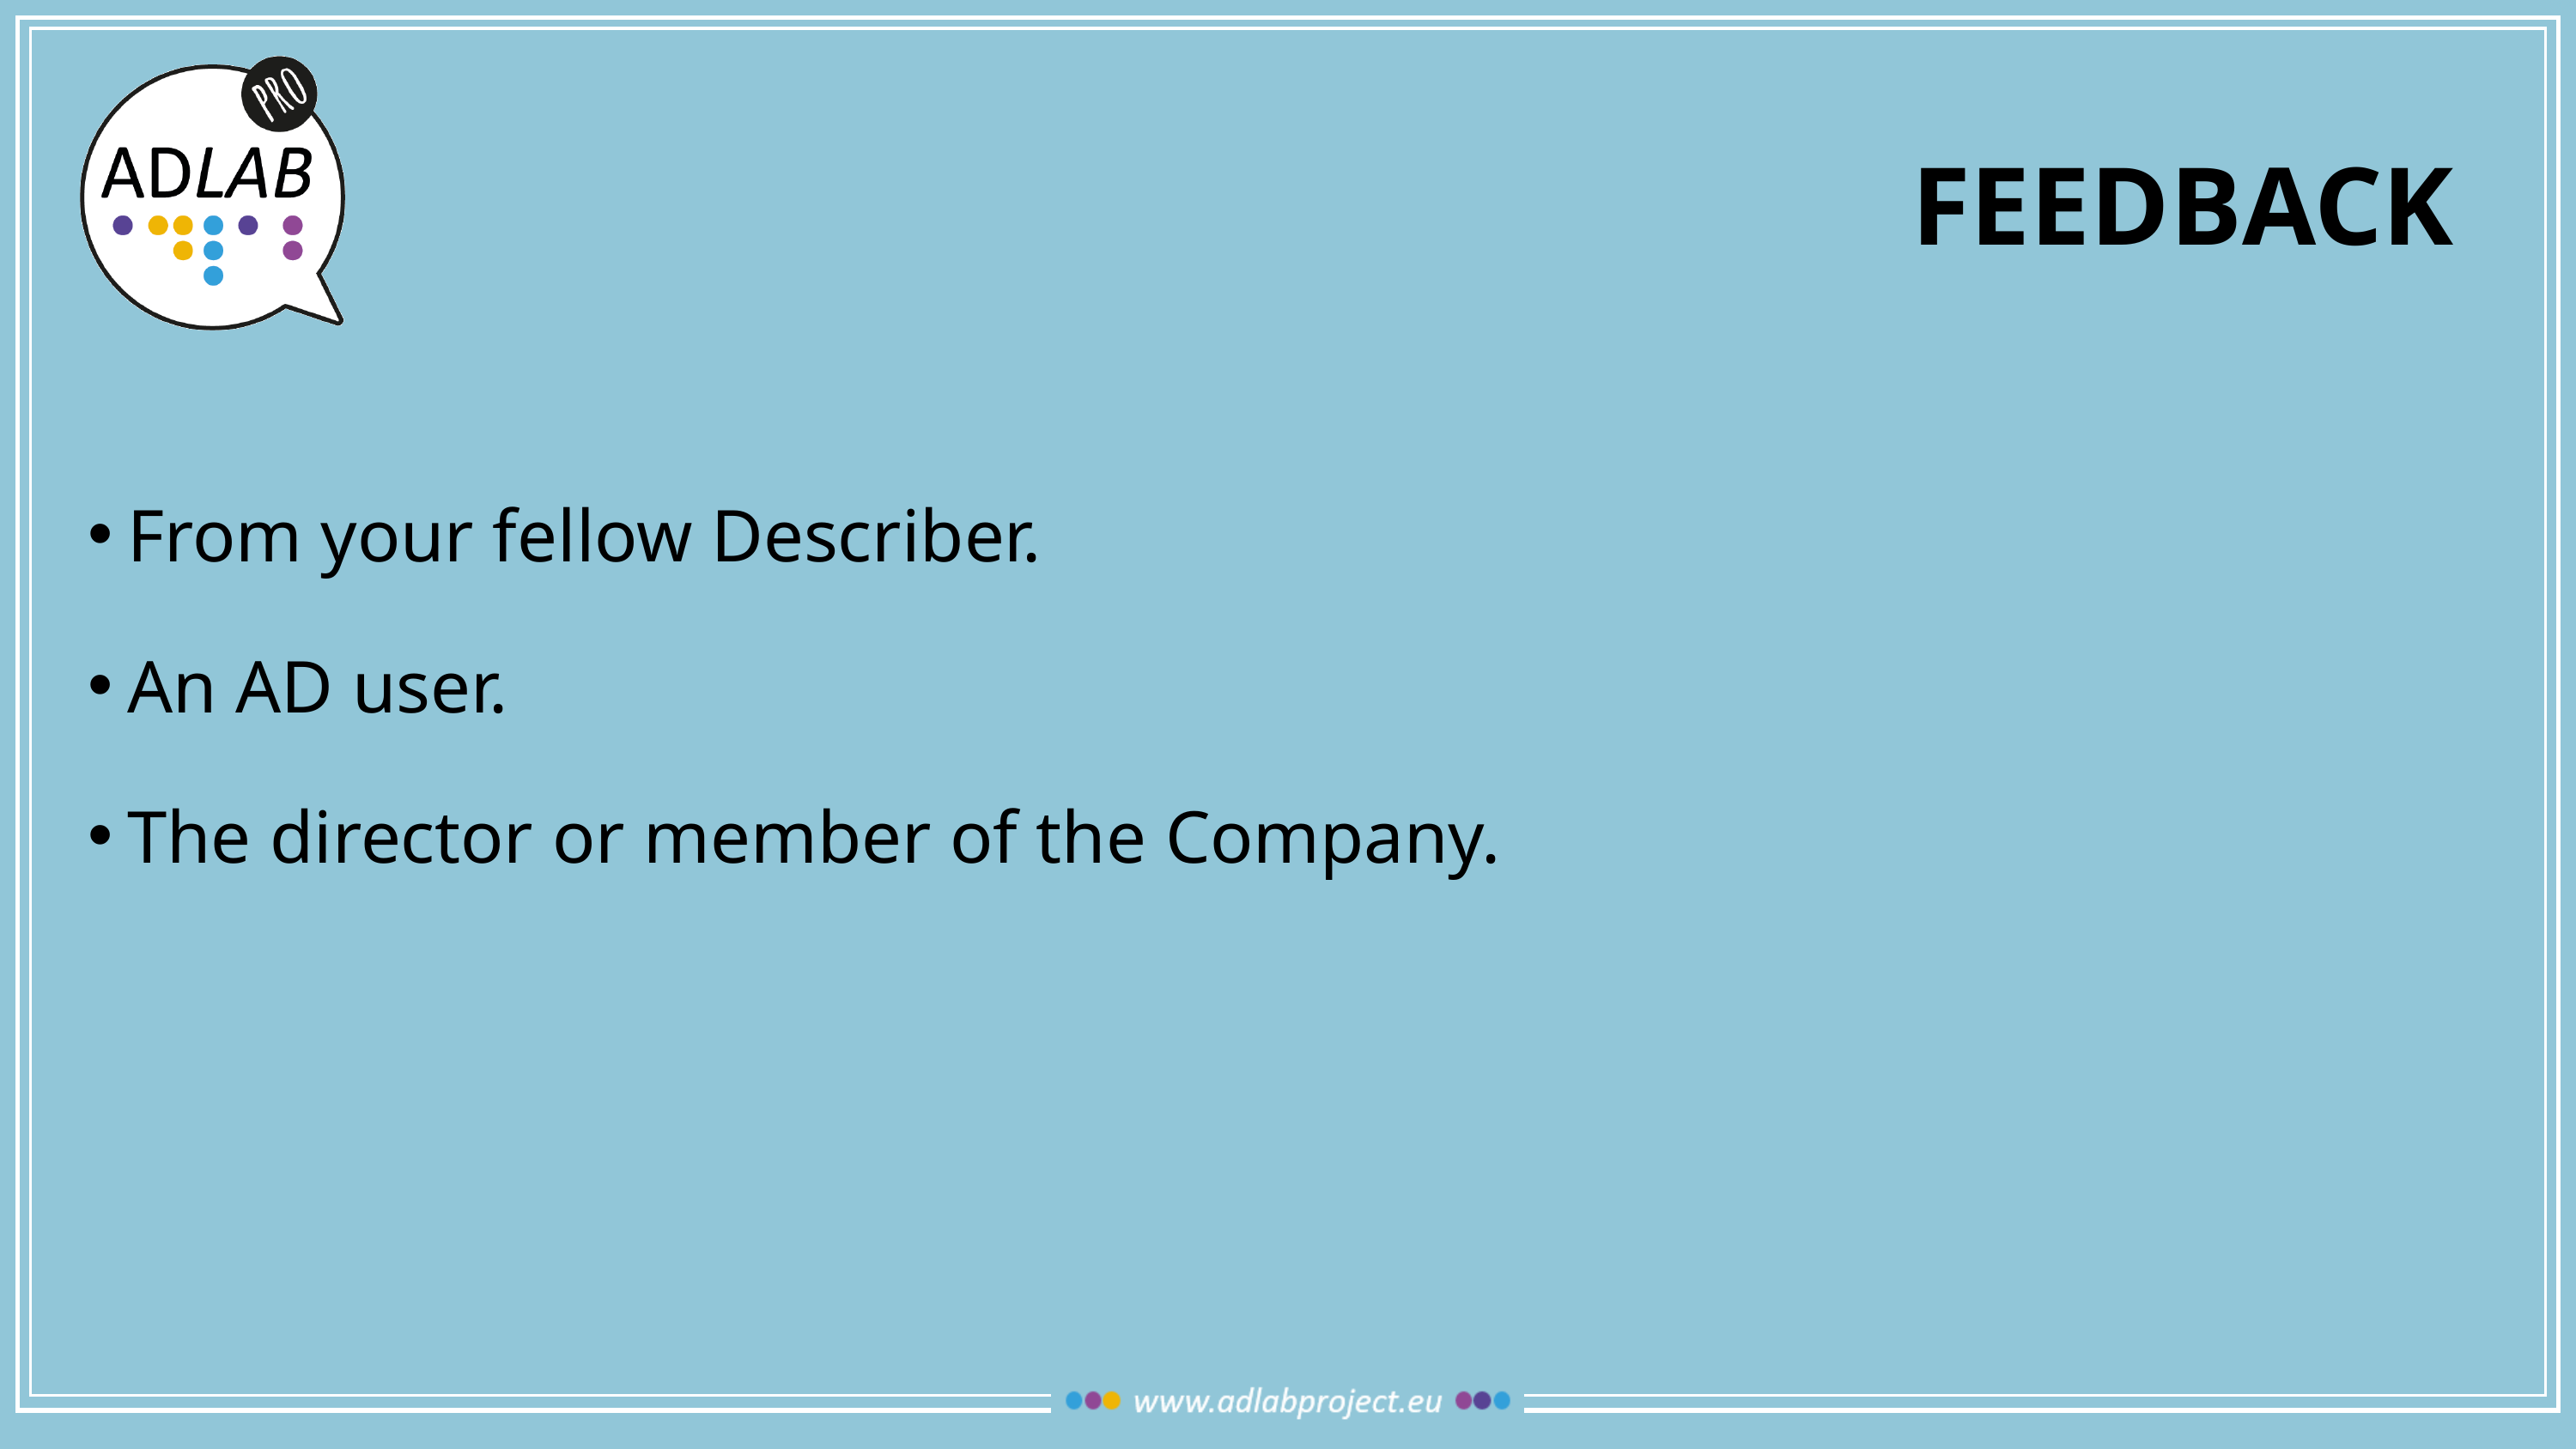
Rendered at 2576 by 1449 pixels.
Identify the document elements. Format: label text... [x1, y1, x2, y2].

picture [1051, 1378, 1524, 1429]
picture [72, 49, 353, 330]
title feedback [384, 70, 2467, 351]
list From your fellow Describer. An AD user. The director or member of the Company. [75, 440, 2501, 1122]
